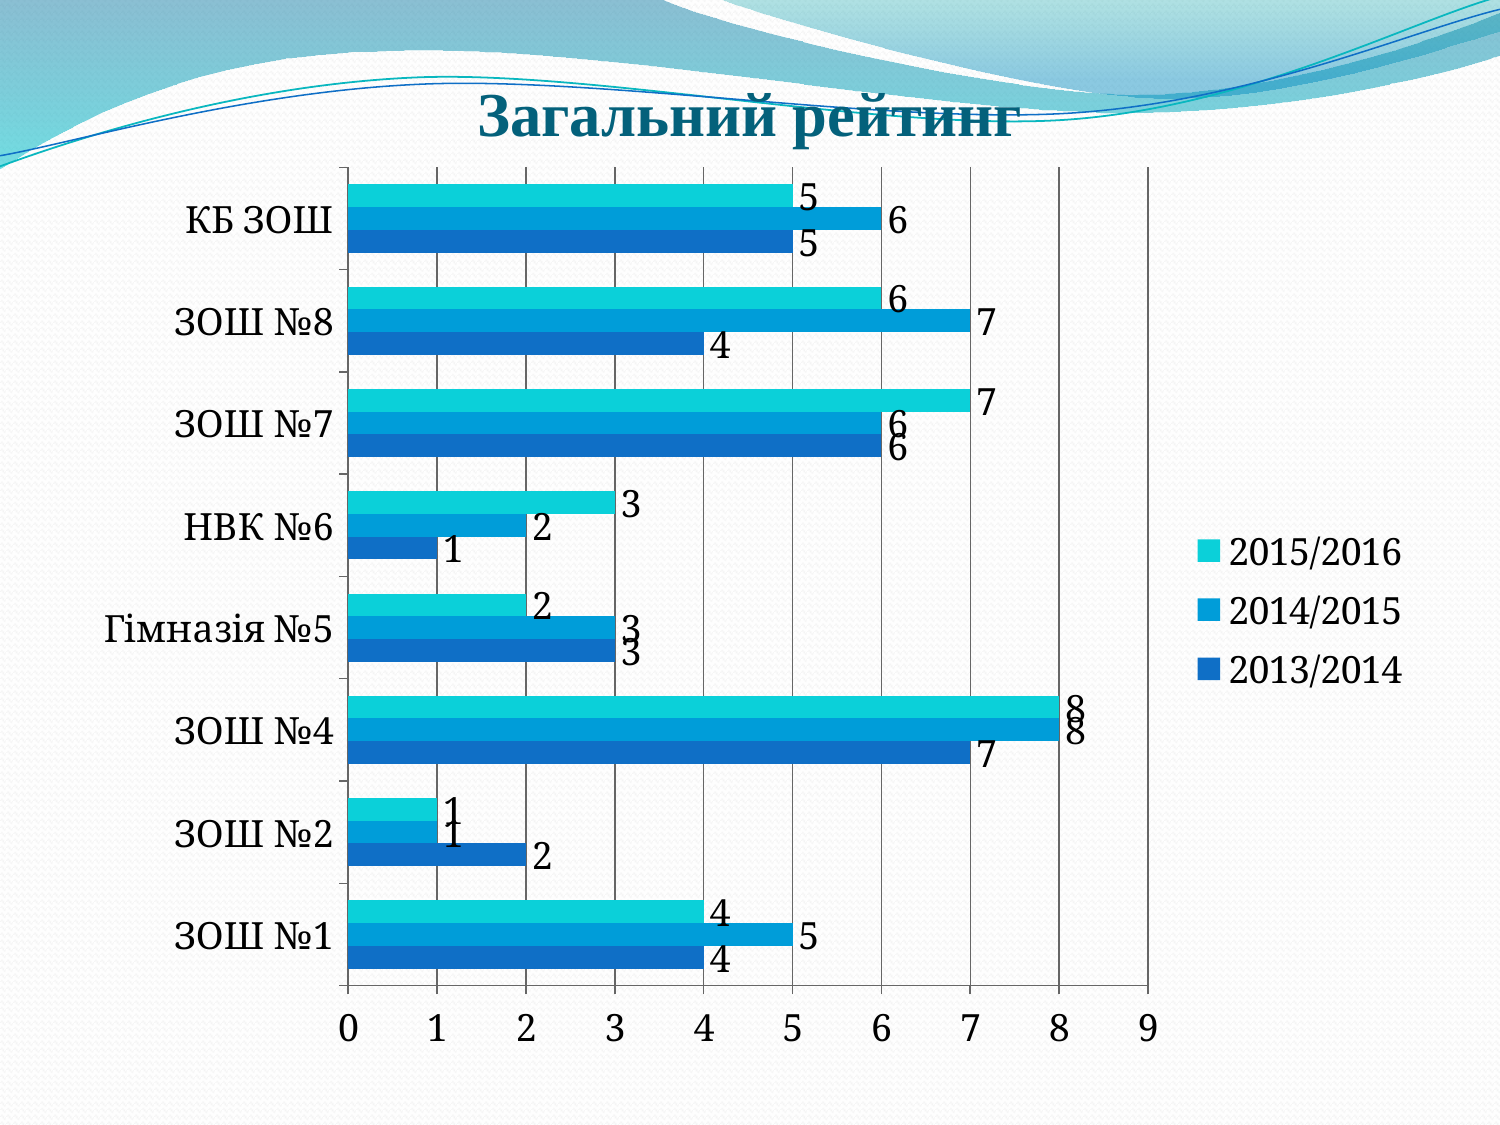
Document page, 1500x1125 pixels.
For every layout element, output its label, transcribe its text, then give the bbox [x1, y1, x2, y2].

chart [76, 148, 1427, 1071]
title Загальний рейтинг [75, 66, 1425, 149]
